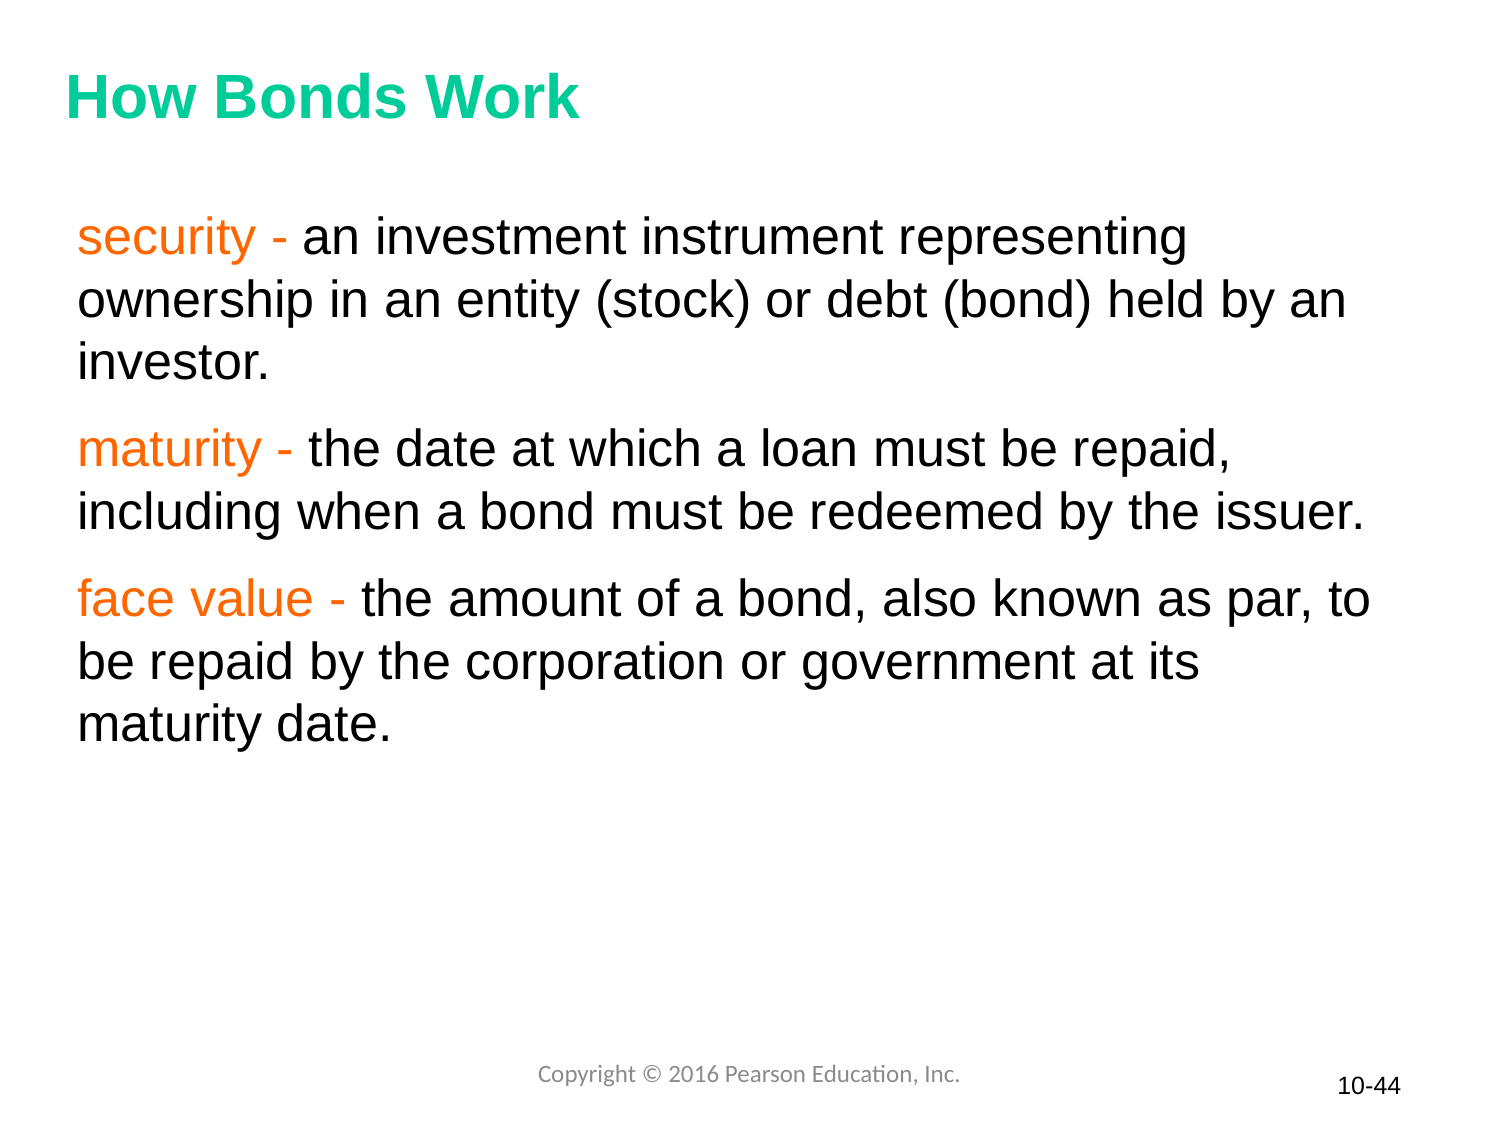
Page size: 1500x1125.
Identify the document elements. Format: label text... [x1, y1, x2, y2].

footer Copyright © 2016 Pearson Education, Inc. [512, 1042, 988, 1103]
title How Bonds Work [50, 0, 1400, 188]
list security - an investment instrument representing ownership in an entity (stock) or debt (bond) held by an investor. maturity - the date at which a loan must be repaid, including when a bond must be redeemed by the issuer. face value - the amount of a bond, also known as par, to be repaid by the corporation or government at its maturity date. [62, 195, 1413, 1088]
